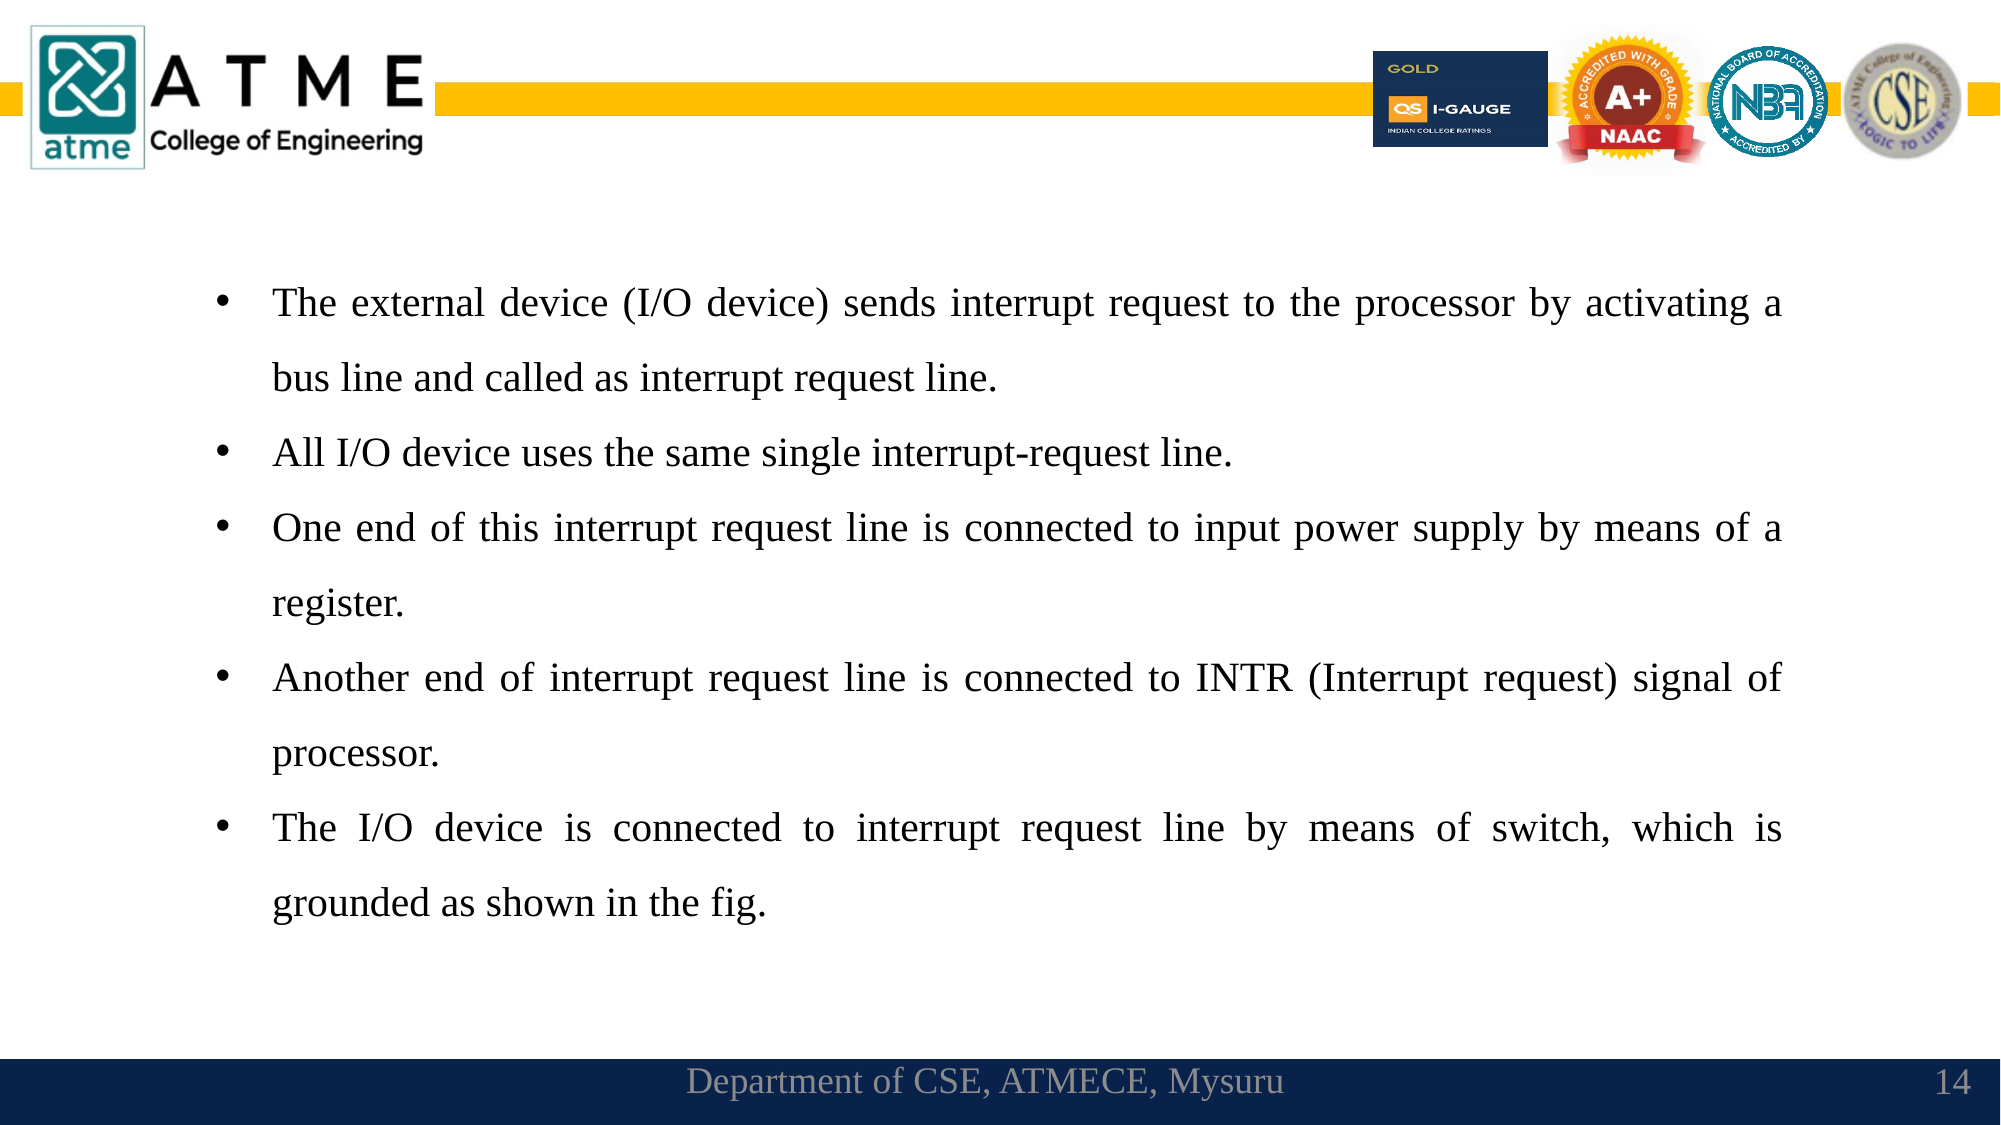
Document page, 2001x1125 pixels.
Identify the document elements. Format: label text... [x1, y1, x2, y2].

picture [1373, 20, 1828, 180]
picture [0, 1059, 2001, 1125]
picture [1840, 26, 1968, 176]
footer Department of CSE, ATMECE, Mysuru [501, 1056, 1470, 1102]
slide_number 14 [1511, 1057, 1972, 1103]
picture [22, 15, 435, 178]
text_box The external device (I/O device) sends interrupt request to the processor by activating a bus line and called as interrupt request line. All I/O device uses the same single interrupt-request line. One end of this interrupt request line is connected to input power supply by means of a register. Another end of interrupt request line is connected to INTR (Interrupt request) signal of processor. The I/O device is connected to interrupt request line by means of switch, which is grounded as shown in the fig. [200, 242, 1799, 933]
